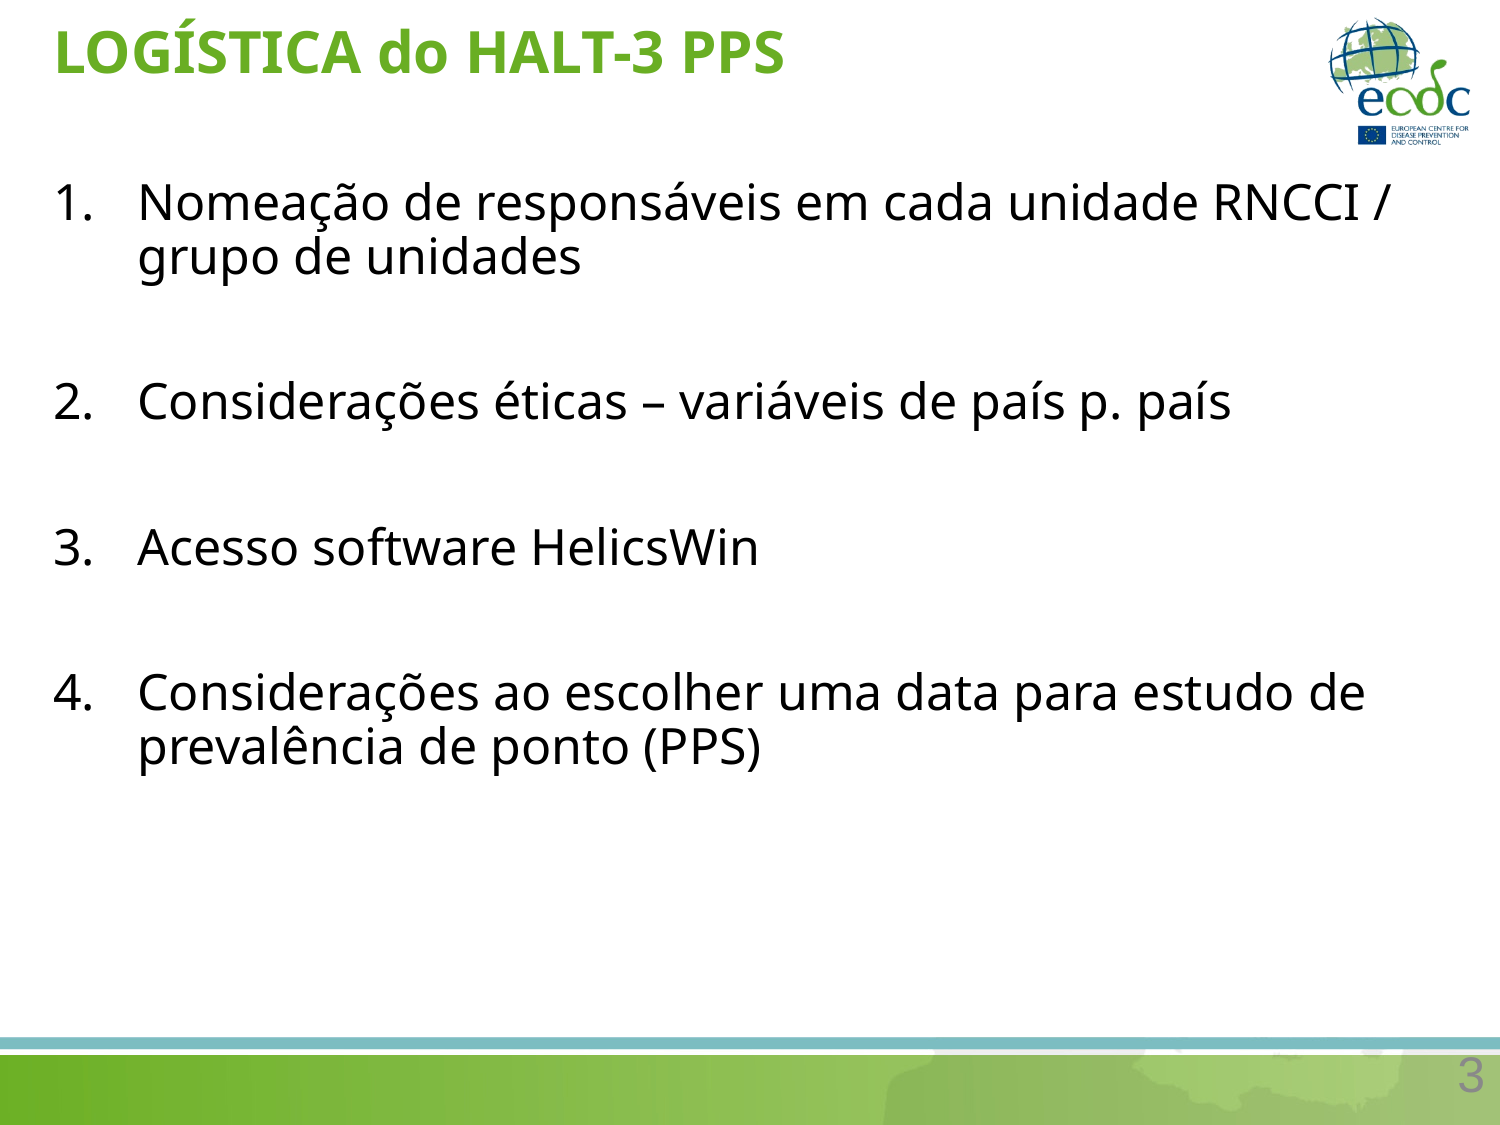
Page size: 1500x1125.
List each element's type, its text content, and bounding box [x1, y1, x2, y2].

picture [1328, 17, 1473, 148]
picture [0, 1037, 1500, 1125]
title LOGÍSTICA do HALT-3 PPS [53, 23, 1404, 159]
list Nomeação de responsáveis em cada unidade RNCCI / grupo de unidades Considerações éticas – variáveis de país p. país Acesso software HelicsWin Considerações ao escolher uma data para estudo de prevalência de ponto (PPS) [53, 177, 1452, 1024]
slide_number 3 [1149, 1042, 1500, 1103]
